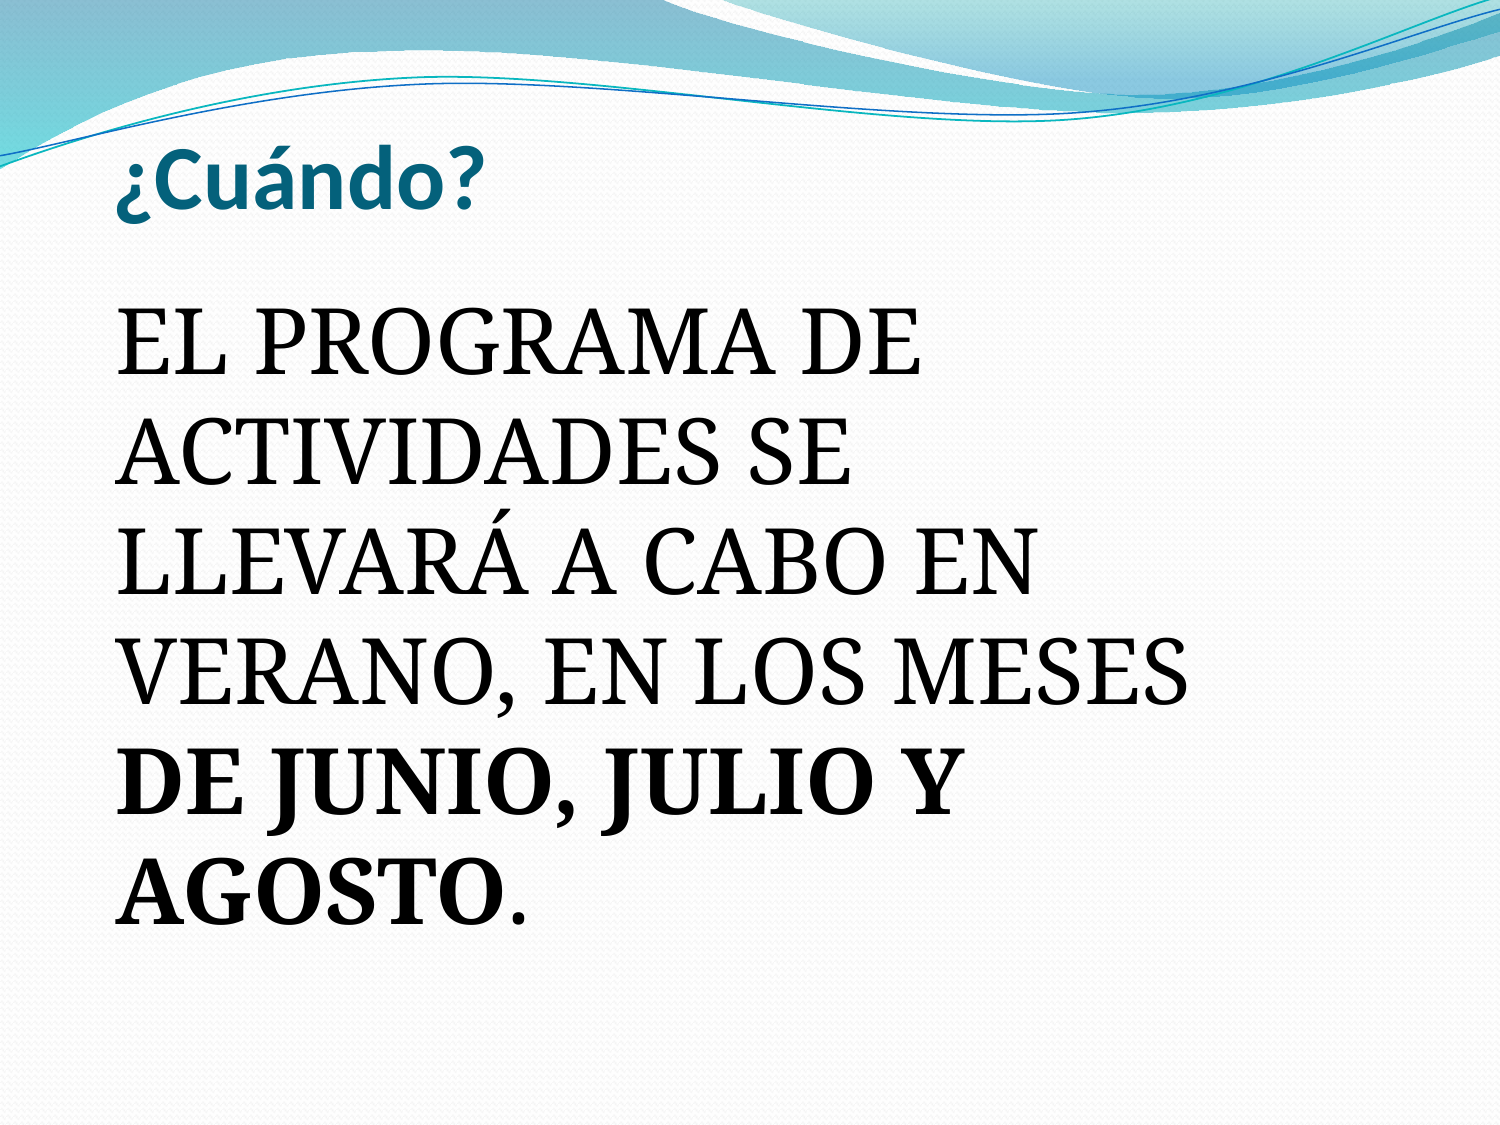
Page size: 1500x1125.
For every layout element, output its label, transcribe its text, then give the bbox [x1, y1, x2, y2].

title ¿Cuándo? [112, 46, 563, 275]
list EL PROGRAMA DE ACTIVIDADES SE LLEVARÁ A CABO EN VERANO, EN LOS MESES DE JUNIO, JULIO Y AGOSTO. [112, 275, 1231, 1025]
